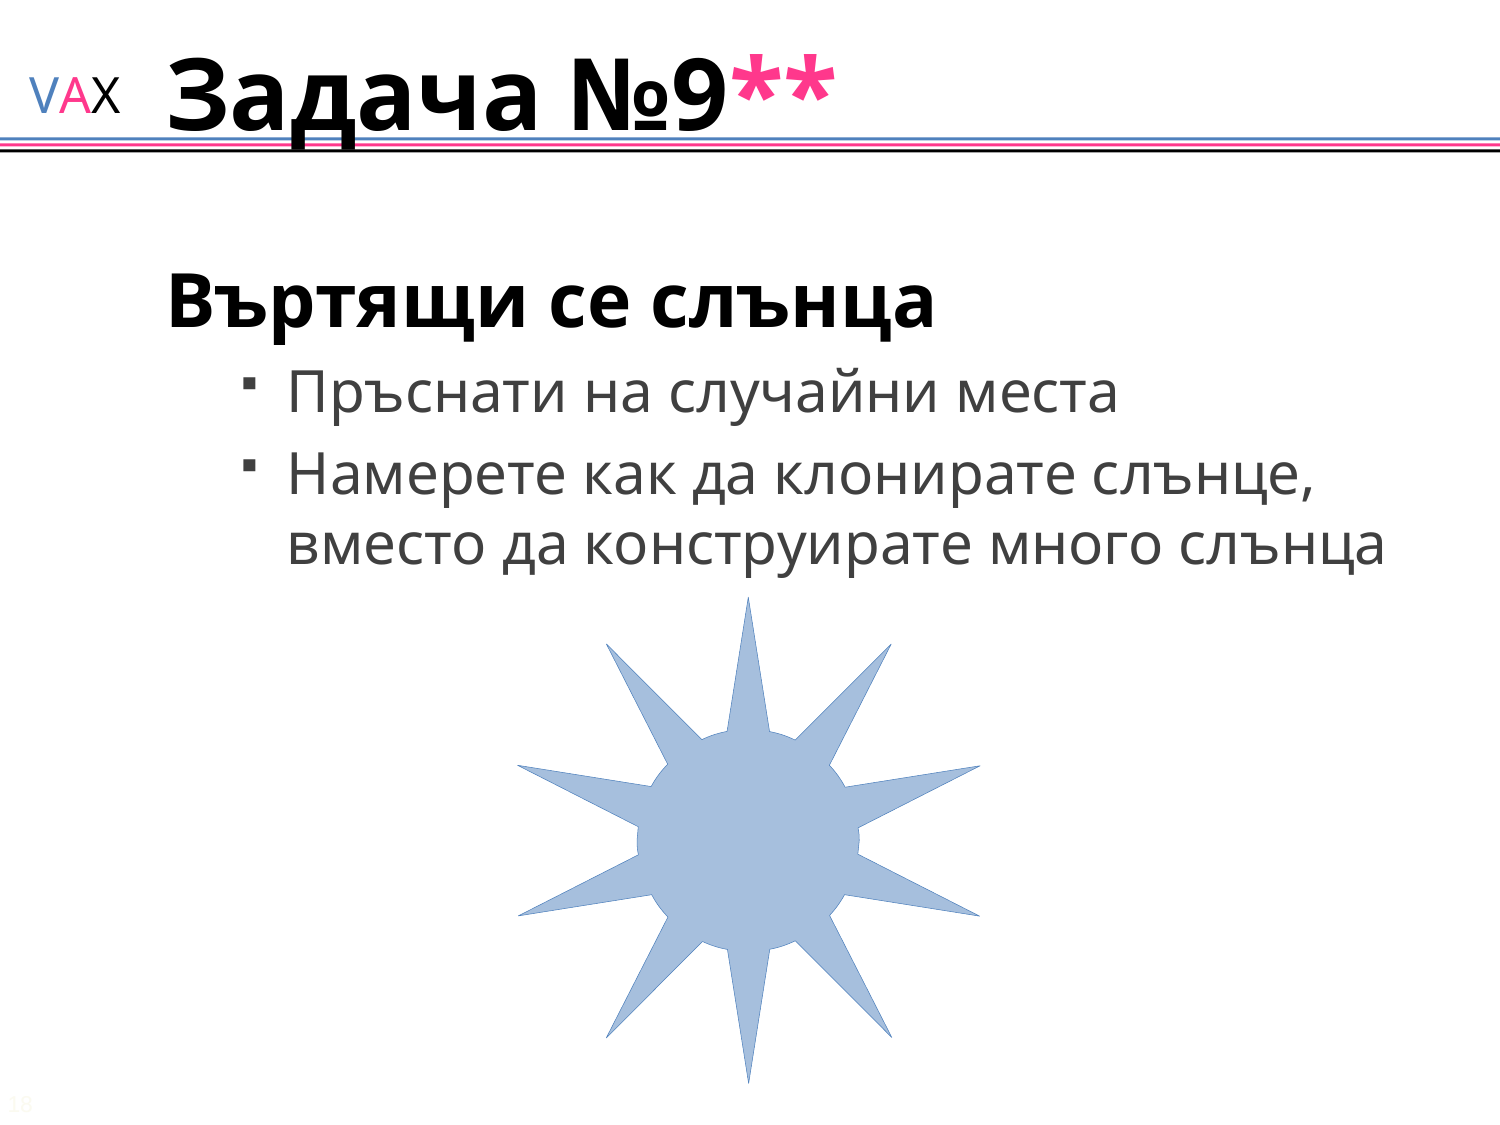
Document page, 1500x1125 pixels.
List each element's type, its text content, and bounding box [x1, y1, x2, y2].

list Въртящи се слънца Пръснати на случайни места Намерете как да клонирате слънце, вместо да конструирате много слънца [150, 200, 1488, 1113]
text_box [515, 595, 983, 1086]
title Задача №9** [0, 37, 1500, 144]
